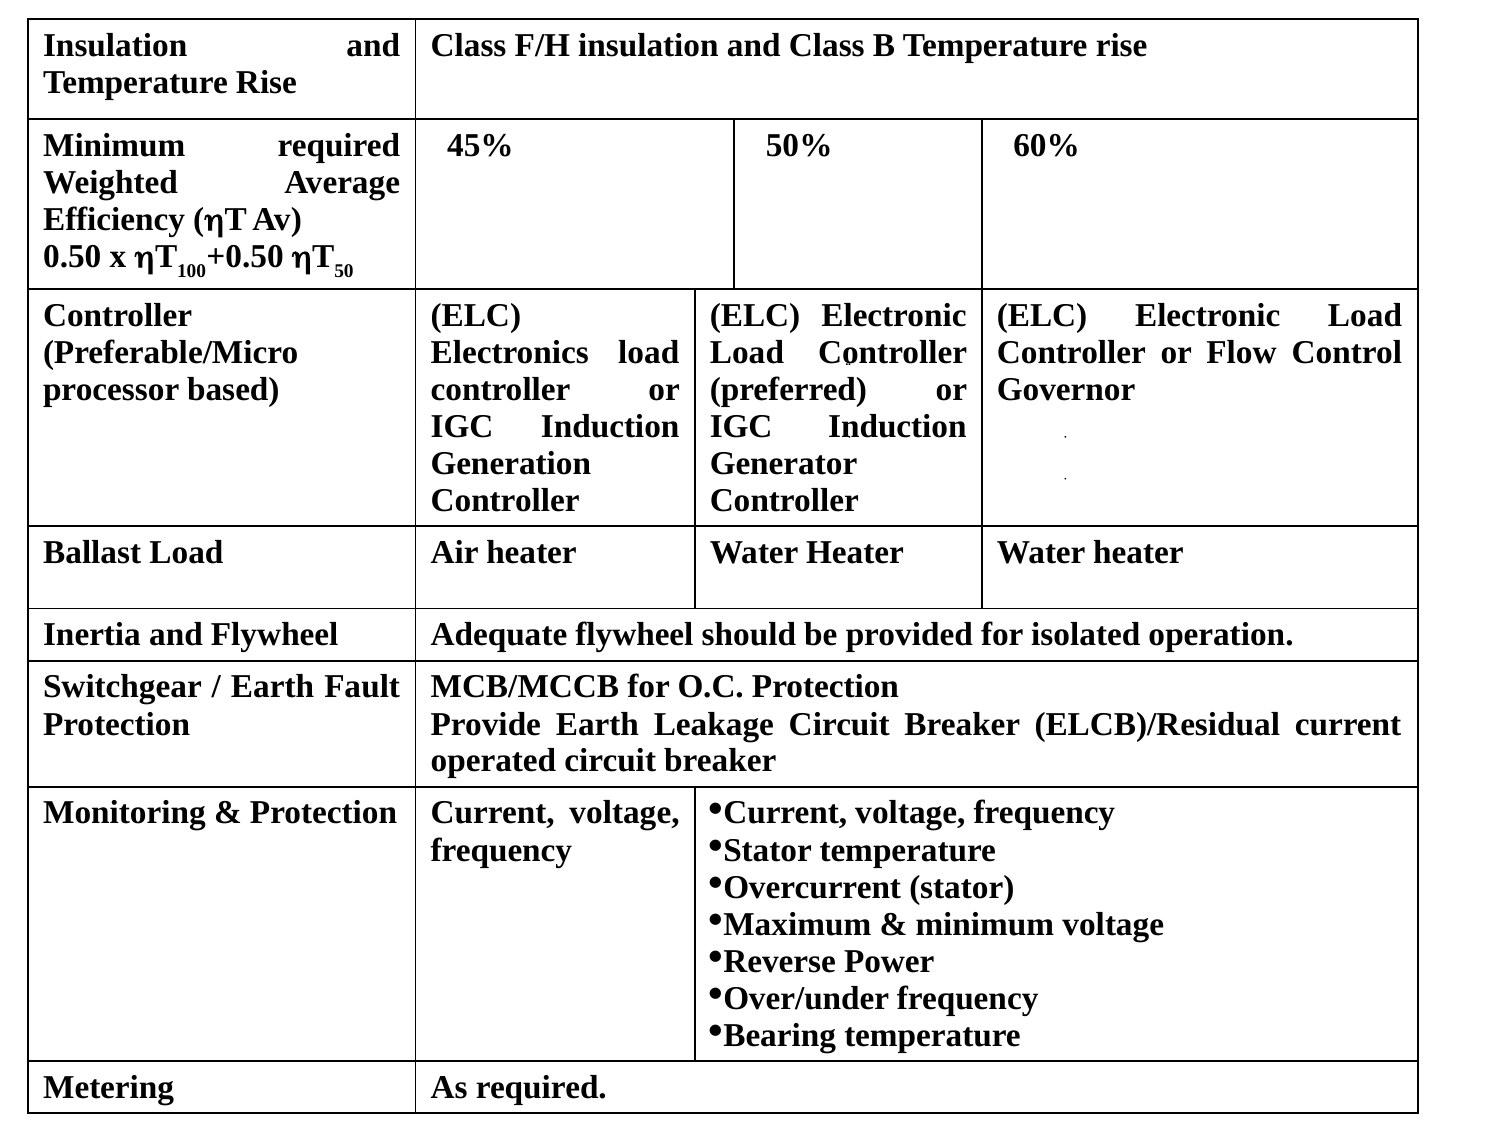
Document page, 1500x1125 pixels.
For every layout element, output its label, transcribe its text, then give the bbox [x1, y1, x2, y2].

table_cell Adequate flywheel should be provided for isolated operation. [416, 609, 1417, 660]
table_cell Ballast Load [29, 527, 415, 608]
table_header Class F/H insulation and Class B Temperature rise [416, 20, 1417, 118]
table_cell Inertia and Flywheel [29, 609, 415, 660]
table_cell Water heater [983, 527, 1417, 608]
table_cell 60% [983, 120, 1417, 288]
table_cell (ELC) Electronics load controller or IGC Induction Generation Controller [416, 290, 694, 525]
table_cell (ELC) Electronic Load Controller (preferred) or IGC Induction Generator Controller [696, 290, 981, 525]
table_cell Monitoring & Protection [29, 788, 415, 1060]
table_cell Controller (Preferable/Micro processor based) [29, 290, 415, 525]
table_cell 50% [735, 120, 981, 288]
table_cell As required. [416, 1062, 1417, 1112]
table_cell Air heater [416, 527, 694, 608]
table_cell 45% [416, 120, 733, 288]
table_header Insulation and Temperature Rise [29, 20, 415, 118]
table_cell Current, voltage, frequency [416, 788, 694, 1060]
table_cell Switchgear / Earth Fault Protection [29, 662, 415, 786]
table_cell Current, voltage, frequency Stator temperature Overcurrent (stator) Maximum & minimum voltage Reverse Power Over/under frequency Bearing temperature [696, 788, 1417, 1060]
table_cell Minimum required Weighted Average Efficiency (T Av) 0.50 x T100+0.50 T50 [29, 120, 415, 288]
table_cell MCB/MCCB for O.C. Protection Provide Earth Leakage Circuit Breaker (ELCB)/Residual current operated circuit breaker [416, 662, 1417, 786]
table_cell Water Heater [696, 527, 981, 608]
table_cell (ELC) Electronic Load Controller or Flow Control Governor [983, 290, 1417, 525]
table_cell Metering [29, 1062, 415, 1112]
